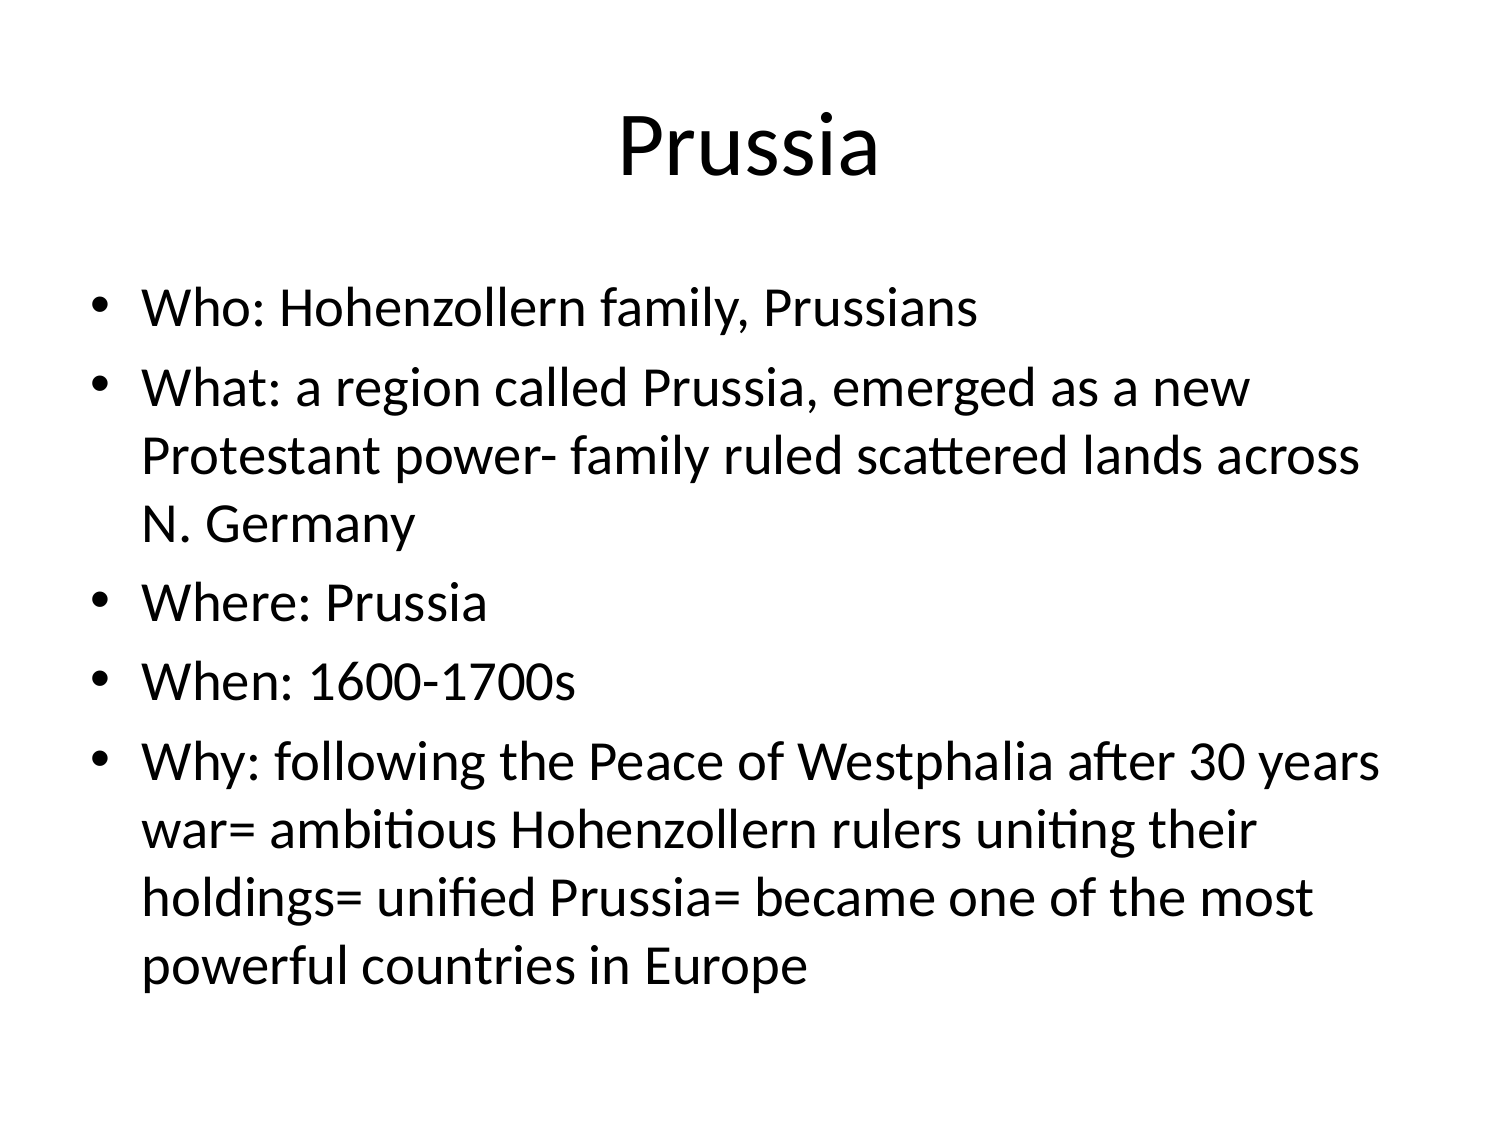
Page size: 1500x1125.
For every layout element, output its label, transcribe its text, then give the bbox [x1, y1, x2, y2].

title Prussia [75, 45, 1425, 233]
list Who: Hohenzollern family, Prussians What: a region called Prussia, emerged as a new Protestant power- family ruled scattered lands across N. Germany Where: Prussia When: 1600-1700s Why: following the Peace of Westphalia after 30 years war= ambitious Hohenzollern rulers uniting their holdings= unified Prussia= became one of the most powerful countries in Europe [75, 262, 1425, 1005]
